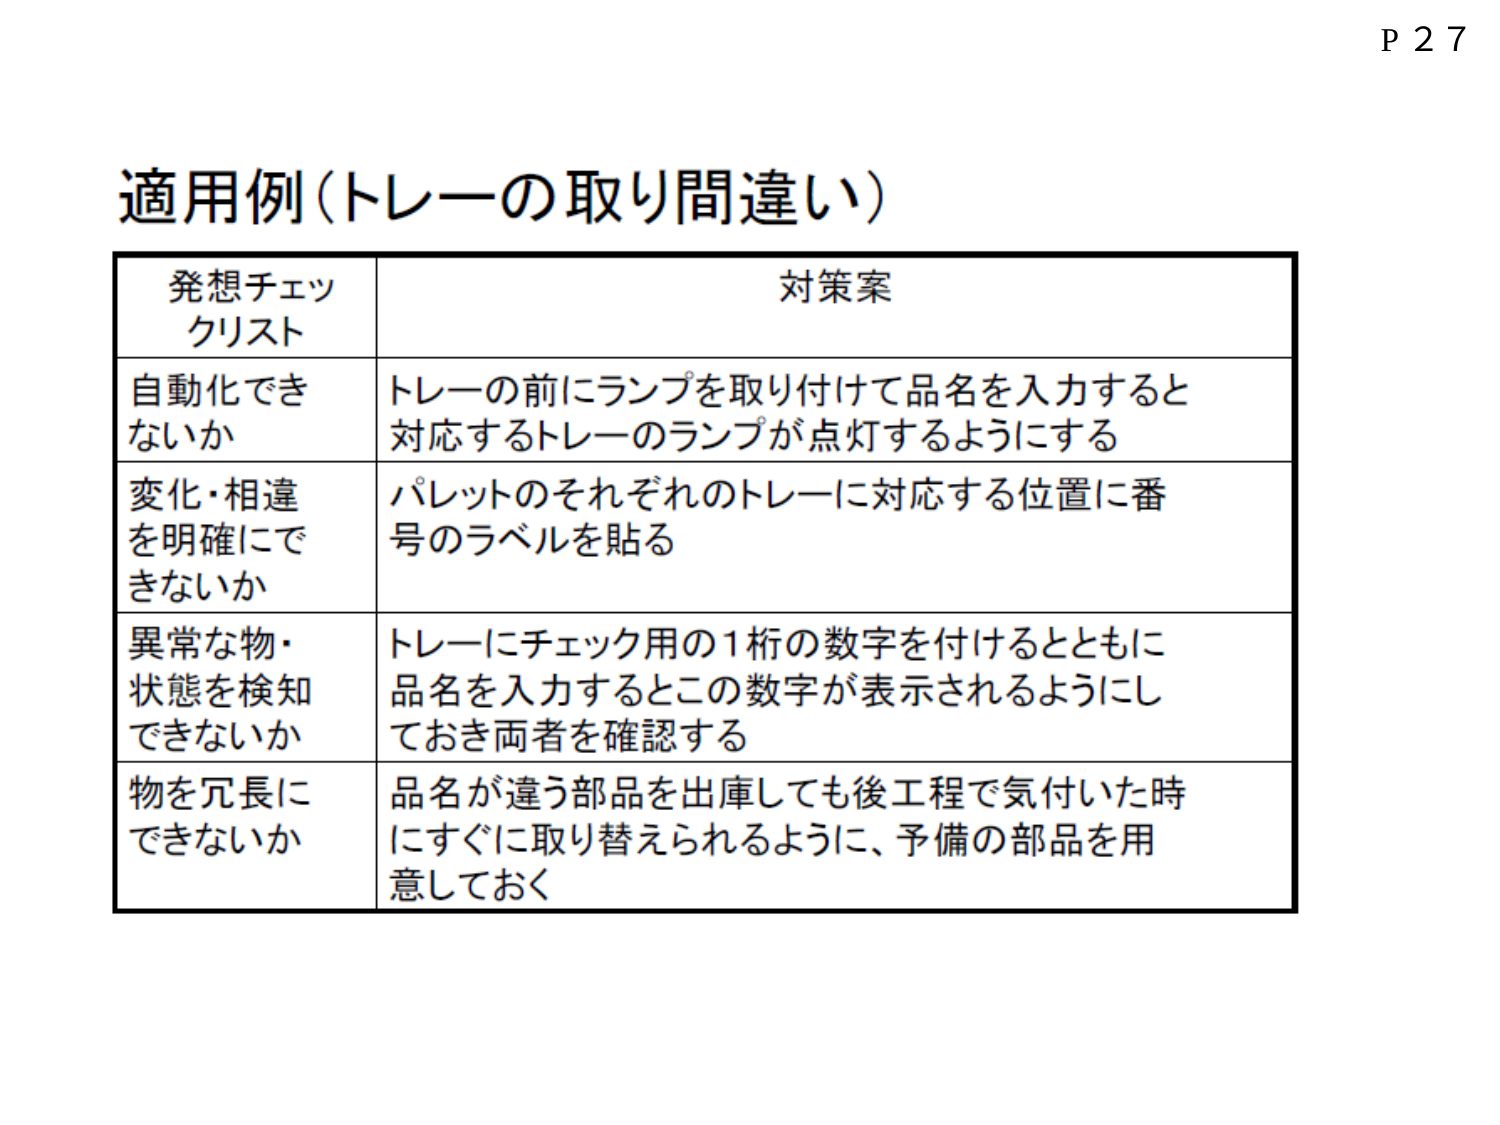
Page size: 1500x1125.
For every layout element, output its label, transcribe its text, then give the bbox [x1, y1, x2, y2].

picture [96, 156, 1307, 924]
text_box P２７ [1365, 10, 1500, 66]
